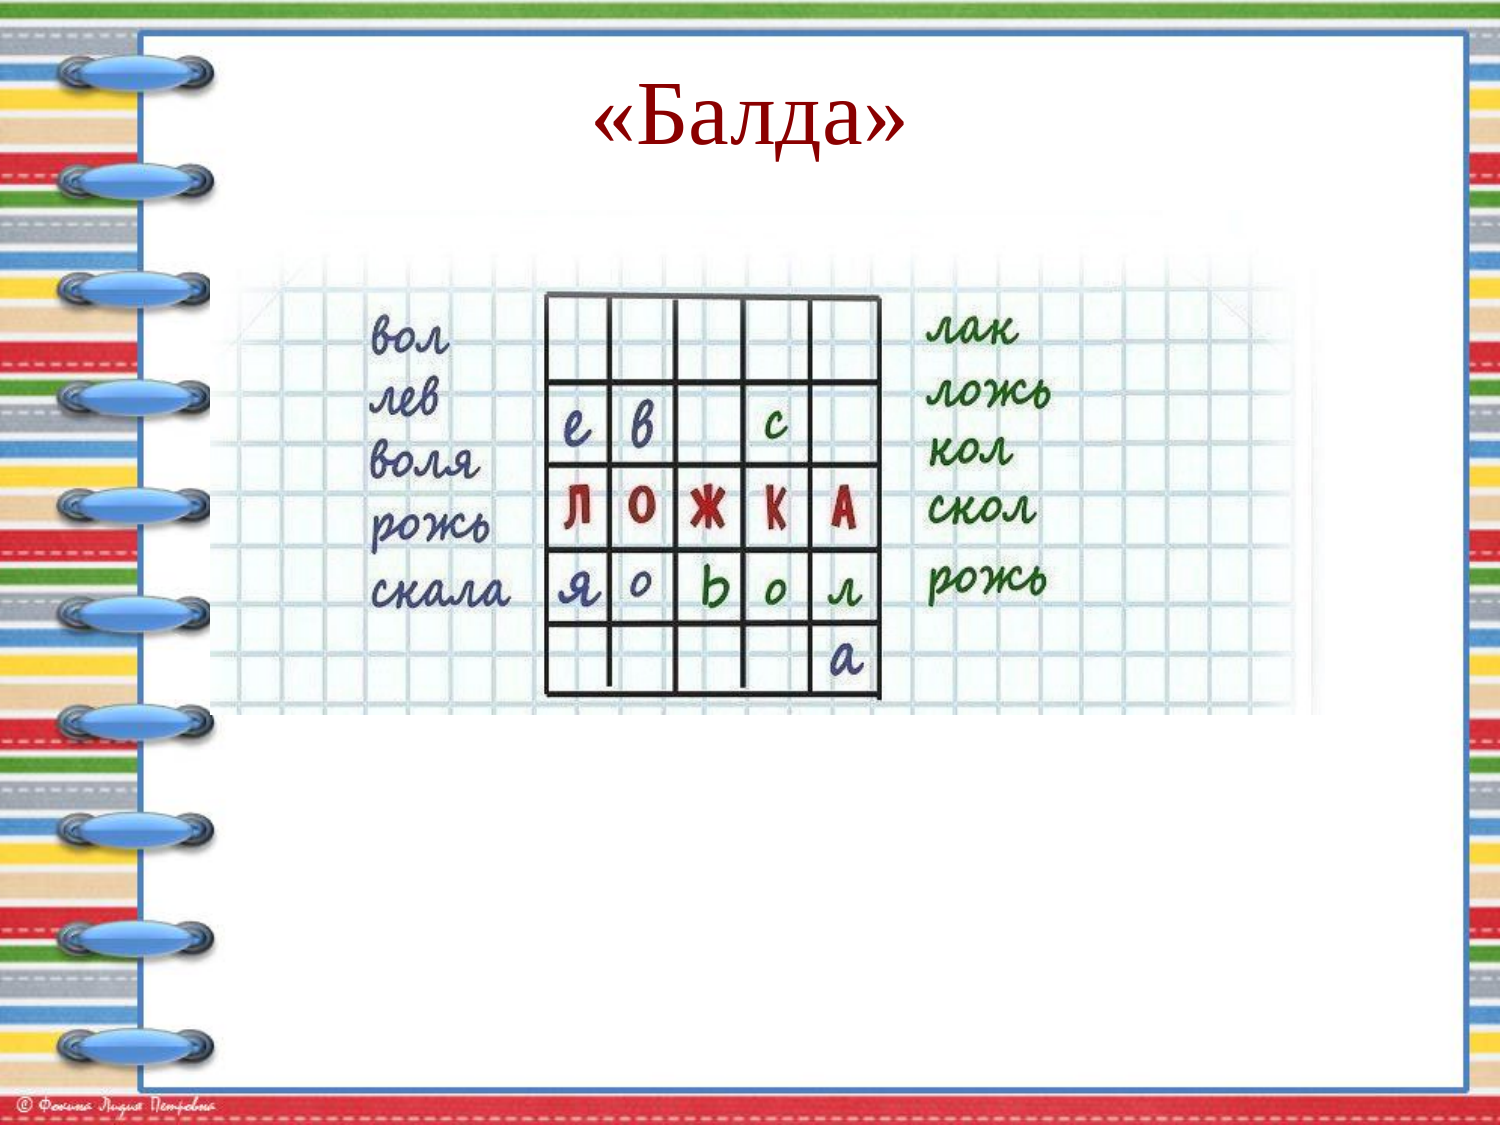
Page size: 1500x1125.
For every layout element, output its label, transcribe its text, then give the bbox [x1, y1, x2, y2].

title «Балда» [75, 45, 1425, 233]
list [210, 210, 1325, 716]
picture [0, 0, 1500, 1125]
